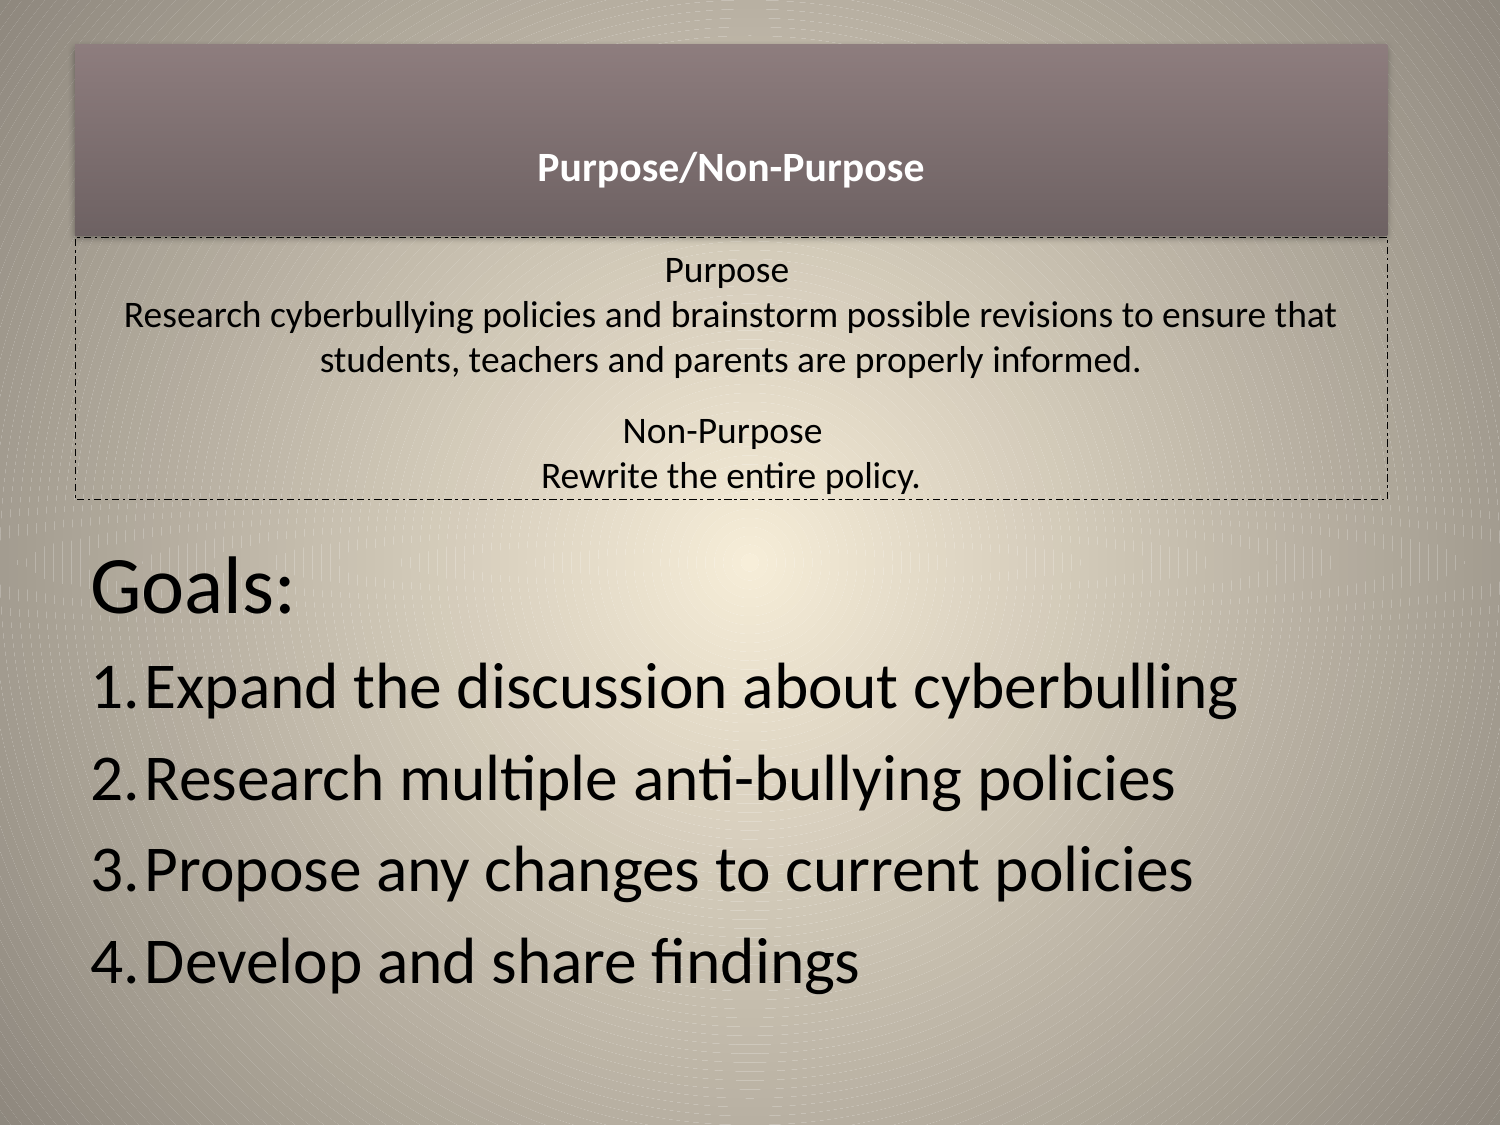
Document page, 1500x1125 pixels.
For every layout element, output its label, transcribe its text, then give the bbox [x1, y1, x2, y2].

title Purpose/Non-Purpose [75, 44, 1388, 236]
list Purpose Research cyberbullying policies and brainstorm possible revisions to ensure that students, teachers and parents are properly informed. Non-Purpose Rewrite the entire policy. [75, 237, 1388, 500]
list Goals: Expand the discussion about cyberbulling Research multiple anti-bullying policies Propose any changes to current policies Develop and share findings [75, 525, 1425, 1005]
